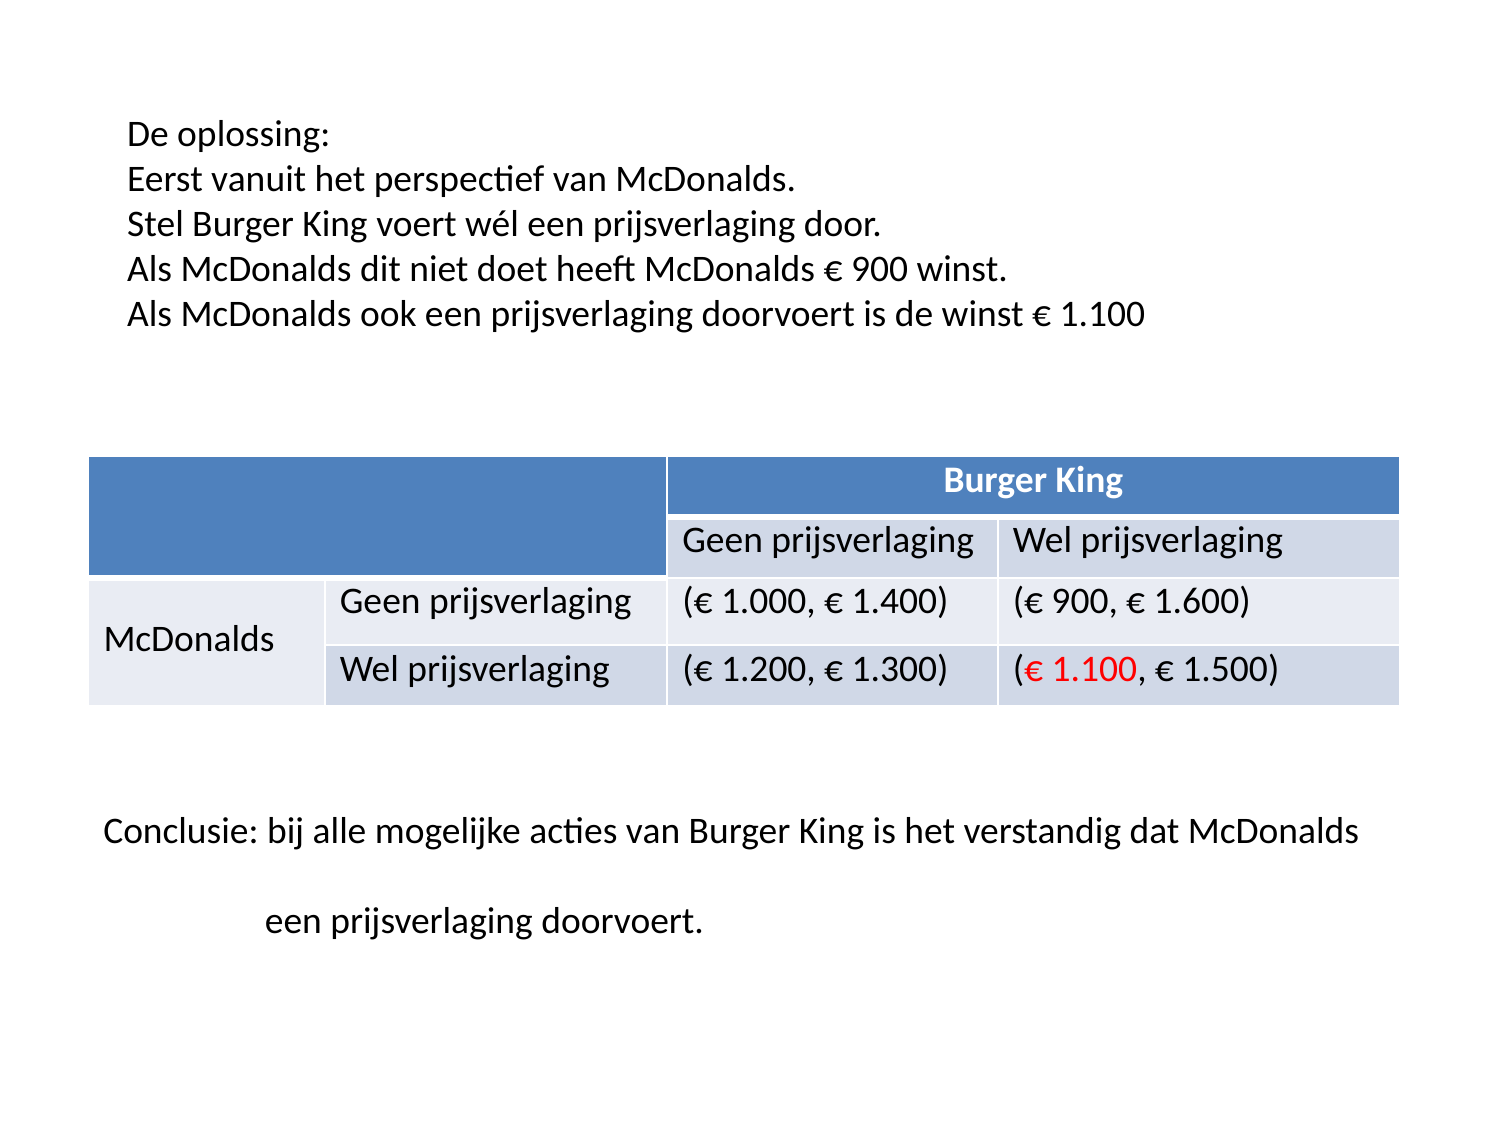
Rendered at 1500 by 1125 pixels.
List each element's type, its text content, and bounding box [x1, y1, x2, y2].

table_cell (€ 1.000, € 1.400) [668, 579, 997, 644]
table_cell (€ 900, € 1.600) [999, 579, 1399, 644]
table_cell (€ 1.200, € 1.300) [668, 646, 997, 705]
table_cell Wel prijsverlaging [326, 646, 666, 705]
text_box Conclusie: bij alle mogelijke acties van Burger King is het verstandig dat McDonalds een prijsverlaging doorvoert. [88, 798, 1400, 949]
table_cell Geen prijsverlaging [668, 520, 997, 577]
table_header Burger King [668, 457, 1399, 514]
table_cell Geen prijsverlaging [326, 581, 666, 644]
text_box De oplossing: Eerst vanuit het perspectief van McDonalds. Stel Burger King voert wél een prijsverlaging door. Als McDonalds dit niet doet heeft McDonalds € 900 winst. Als McDonalds ook een prijsverlaging doorvoert is de winst € 1.100 [112, 101, 1306, 342]
table_cell McDonalds [89, 581, 324, 705]
table_header [89, 457, 666, 575]
table_cell (€ 1.100, € 1.500) [999, 646, 1399, 705]
table_cell Wel prijsverlaging [999, 520, 1399, 577]
